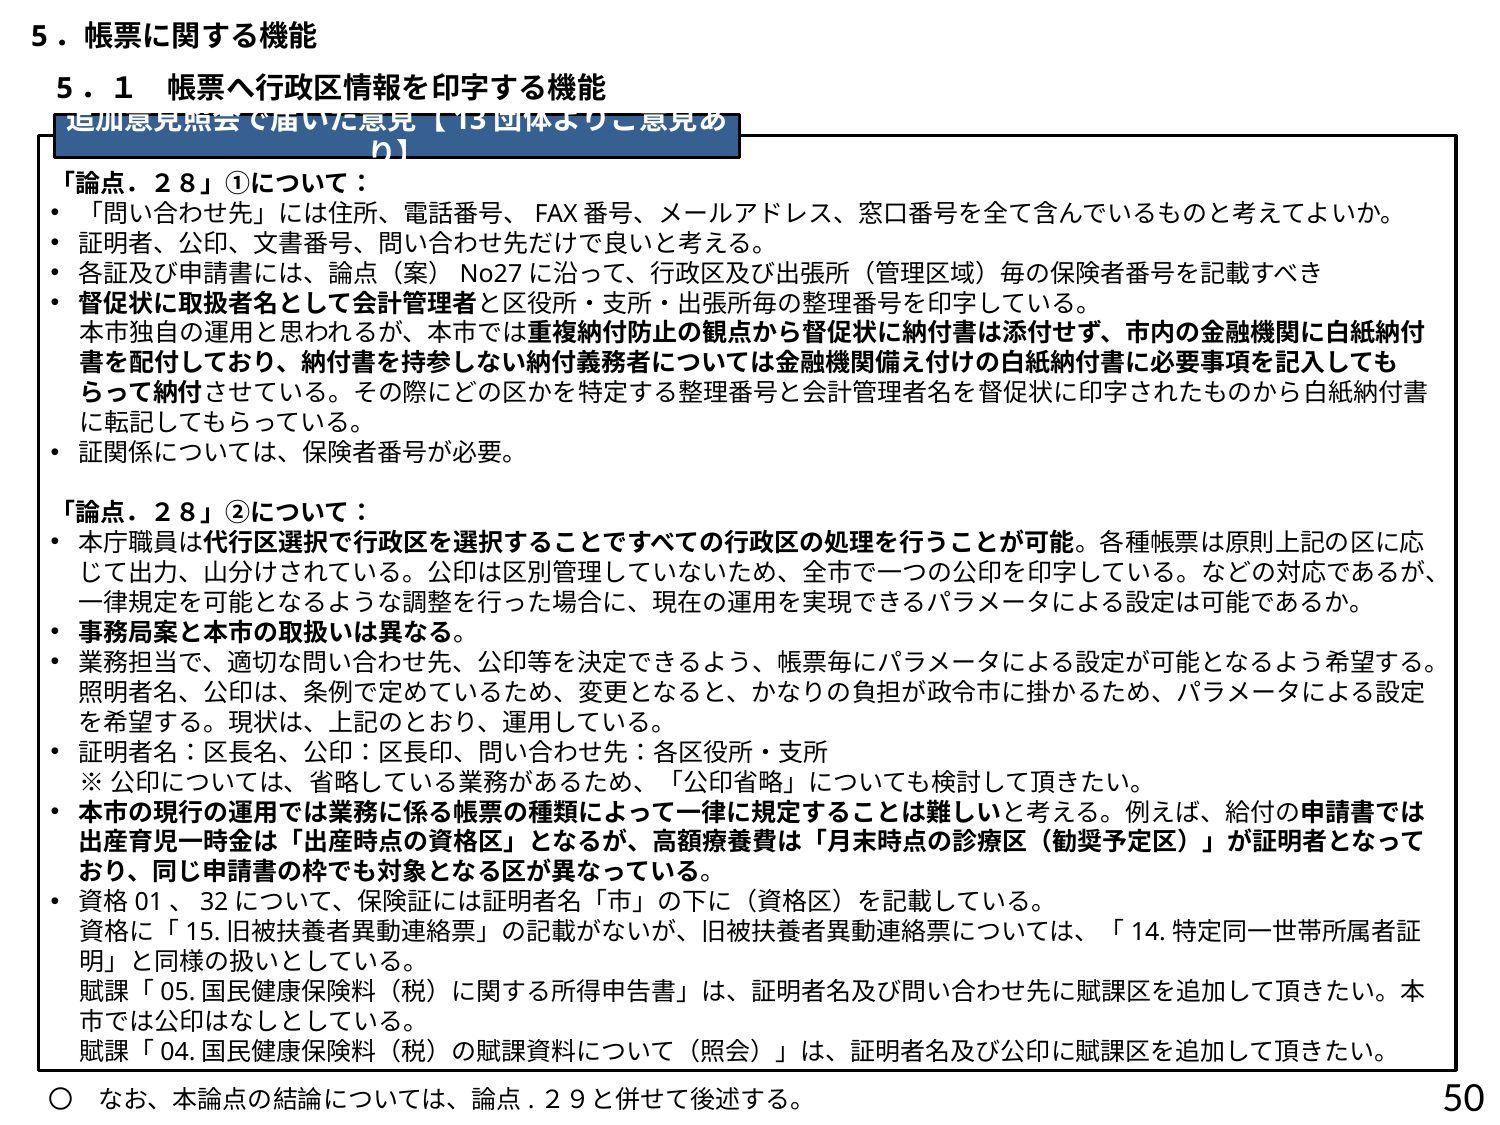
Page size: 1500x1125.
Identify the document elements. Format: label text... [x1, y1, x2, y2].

text_box 5．帳票に関する機能 [16, 2, 1440, 49]
text_box 「論点．２８」①について： 「問い合わせ先」には住所、電話番号、FAX番号、メールアドレス、窓口番号を全て含んでいるものと考えてよいか。 証明者、公印、文書番号、問い合わせ先だけで良いと考える。 各証及び申請書には、論点（案）No27に沿って、行政区及び出張所（管理区域）毎の保険者番号を記載すべき 督促状に取扱者名として会計管理者と区役所・支所・出張所毎の整理番号を印字している。 本市独自の運用と思われるが、本市では重複納付防止の観点から督促状に納付書は添付せず、市内の金融機関に白紙納付書を配付しており、納付書を持参しない納付義務者については金融機関備え付けの白紙納付書に必要事項を記入してもらって納付させている。その際にどの区かを特定する整理番号と会計管理者名を督促状に印字されたものから白紙納付書に転記してもらっている。 証関係については、保険者番号が必要。 「論点．２８」②について： 本庁職員は代行区選択で行政区を選択することですべての行政区の処理を行うことが可能。各種帳票は原則上記の区に応じて出力、山分けされている。公印は区別管理していないため、全市で一つの公印を印字している。などの対応であるが、一律規定を可能となるような調整を行った場合に、現在の運用を実現できるパラメータによる設定は可能であるか。 事務局案と本市の取扱いは異なる。 業務担当で、適切な問い合わせ先、公印等を決定できるよう、帳票毎にパラメータによる設定が可能となるよう希望する。照明者名、公印は、条例で定めているため、変更となると、かなりの負担が政令市に掛かるため、パラメータによる設定を希望する。現状は、上記のとおり、運用している。 証明者名：区長名、公印：区長印、問い合わせ先：各区役所・支所 ※公印については、省略している業務があるため、「公印省略」についても検討して頂きたい。 本市の現行の運用では業務に係る帳票の種類によって一律に規定することは難しいと考える。例えば、給付の申請書では出産育児一時金は「出産時点の資格区」となるが、高額療養費は「月末時点の診療区（勧奨予定区）」が証明者となっており、同じ申請書の枠でも対象となる区が異なっている。 資格01、32について、保険証には証明者名「市」の下に（資格区）を記載している。 資格に「15.旧被扶養者異動連絡票」の記載がないが、旧被扶養者異動連絡票については、「14.特定同一世帯所属者証明」と同様の扱いとしている。 賦課「05.国民健康保険料（税）に関する所得申告書」は、証明者名及び問い合わせ先に賦課区を追加して頂きたい。本市では公印はなしとしている。 賦課「04.国民健康保険料（税）の賦課資料について（照会）」は、証明者名及び公印に賦課区を追加して頂きたい。 [38, 135, 1457, 1071]
text_box 〇 なお、本論点の結論については、論点.２９と併せて後述する。 [33, 1076, 1457, 1121]
text_box 追加意見照会で届いた意見【13団体よりご意見あり】 [52, 112, 741, 159]
slide_number 49 [1149, 1065, 1500, 1125]
text_box 5．１ 帳票へ行政区情報を印字する機能 [41, 54, 1465, 100]
